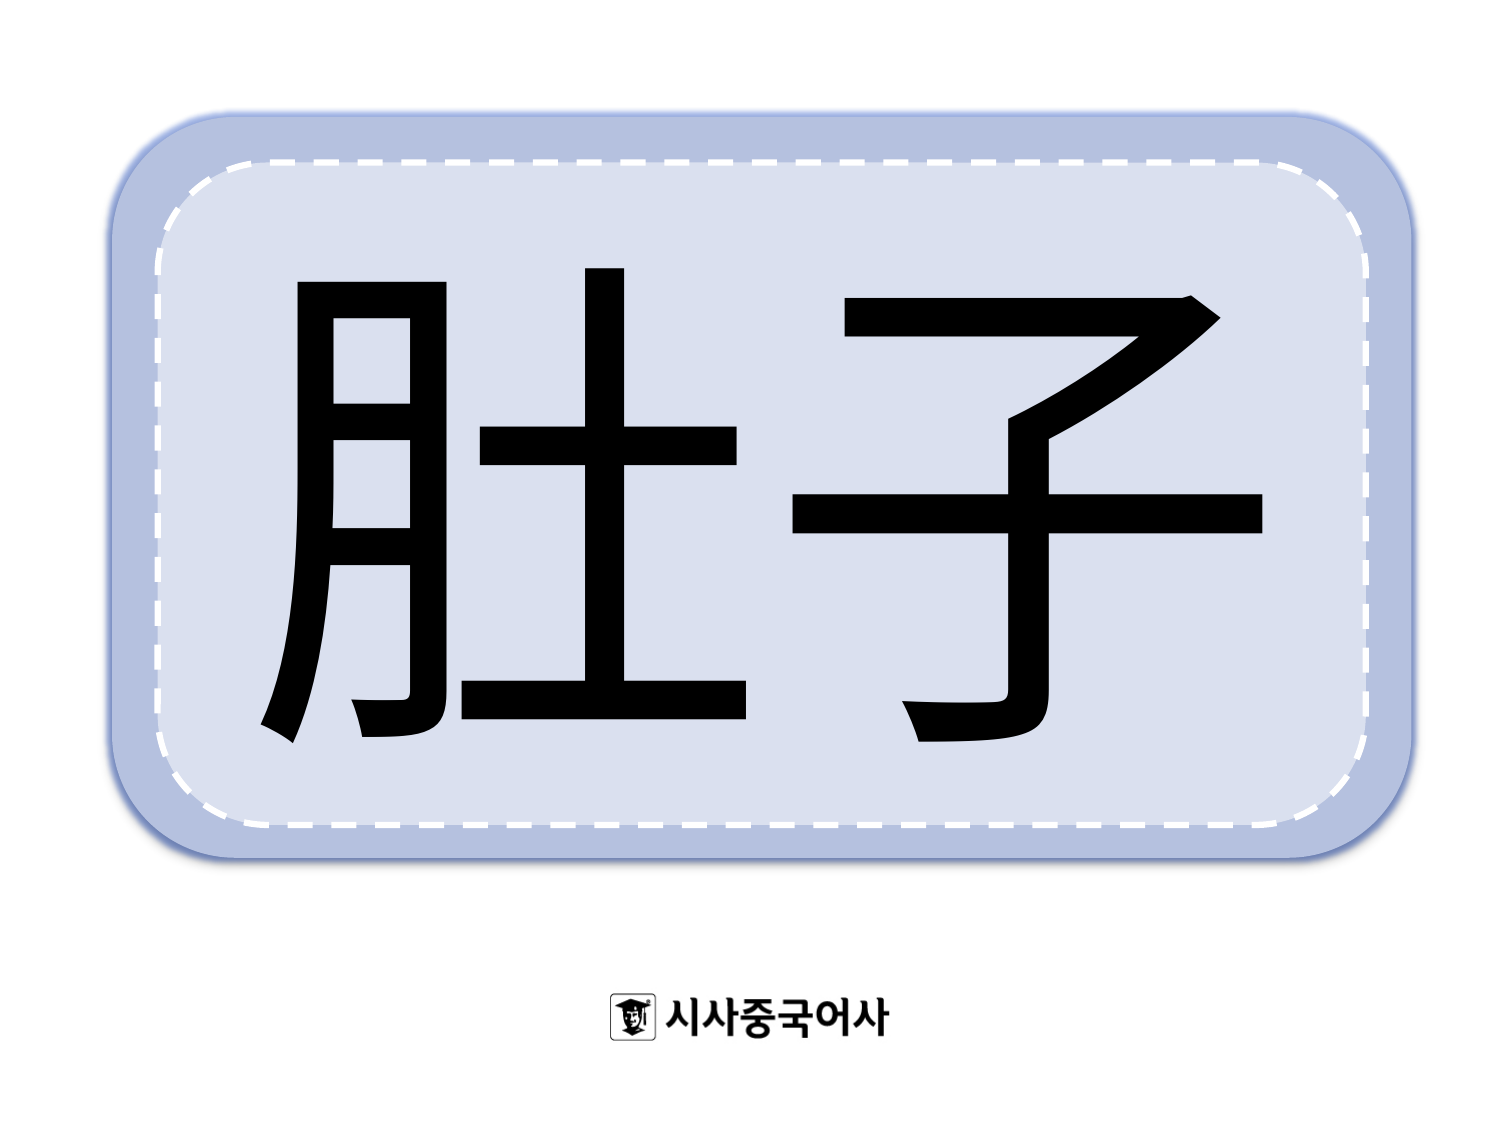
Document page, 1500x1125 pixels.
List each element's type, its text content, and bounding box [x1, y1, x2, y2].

picture [602, 987, 898, 1047]
text_box 肚子 [162, 160, 1371, 824]
